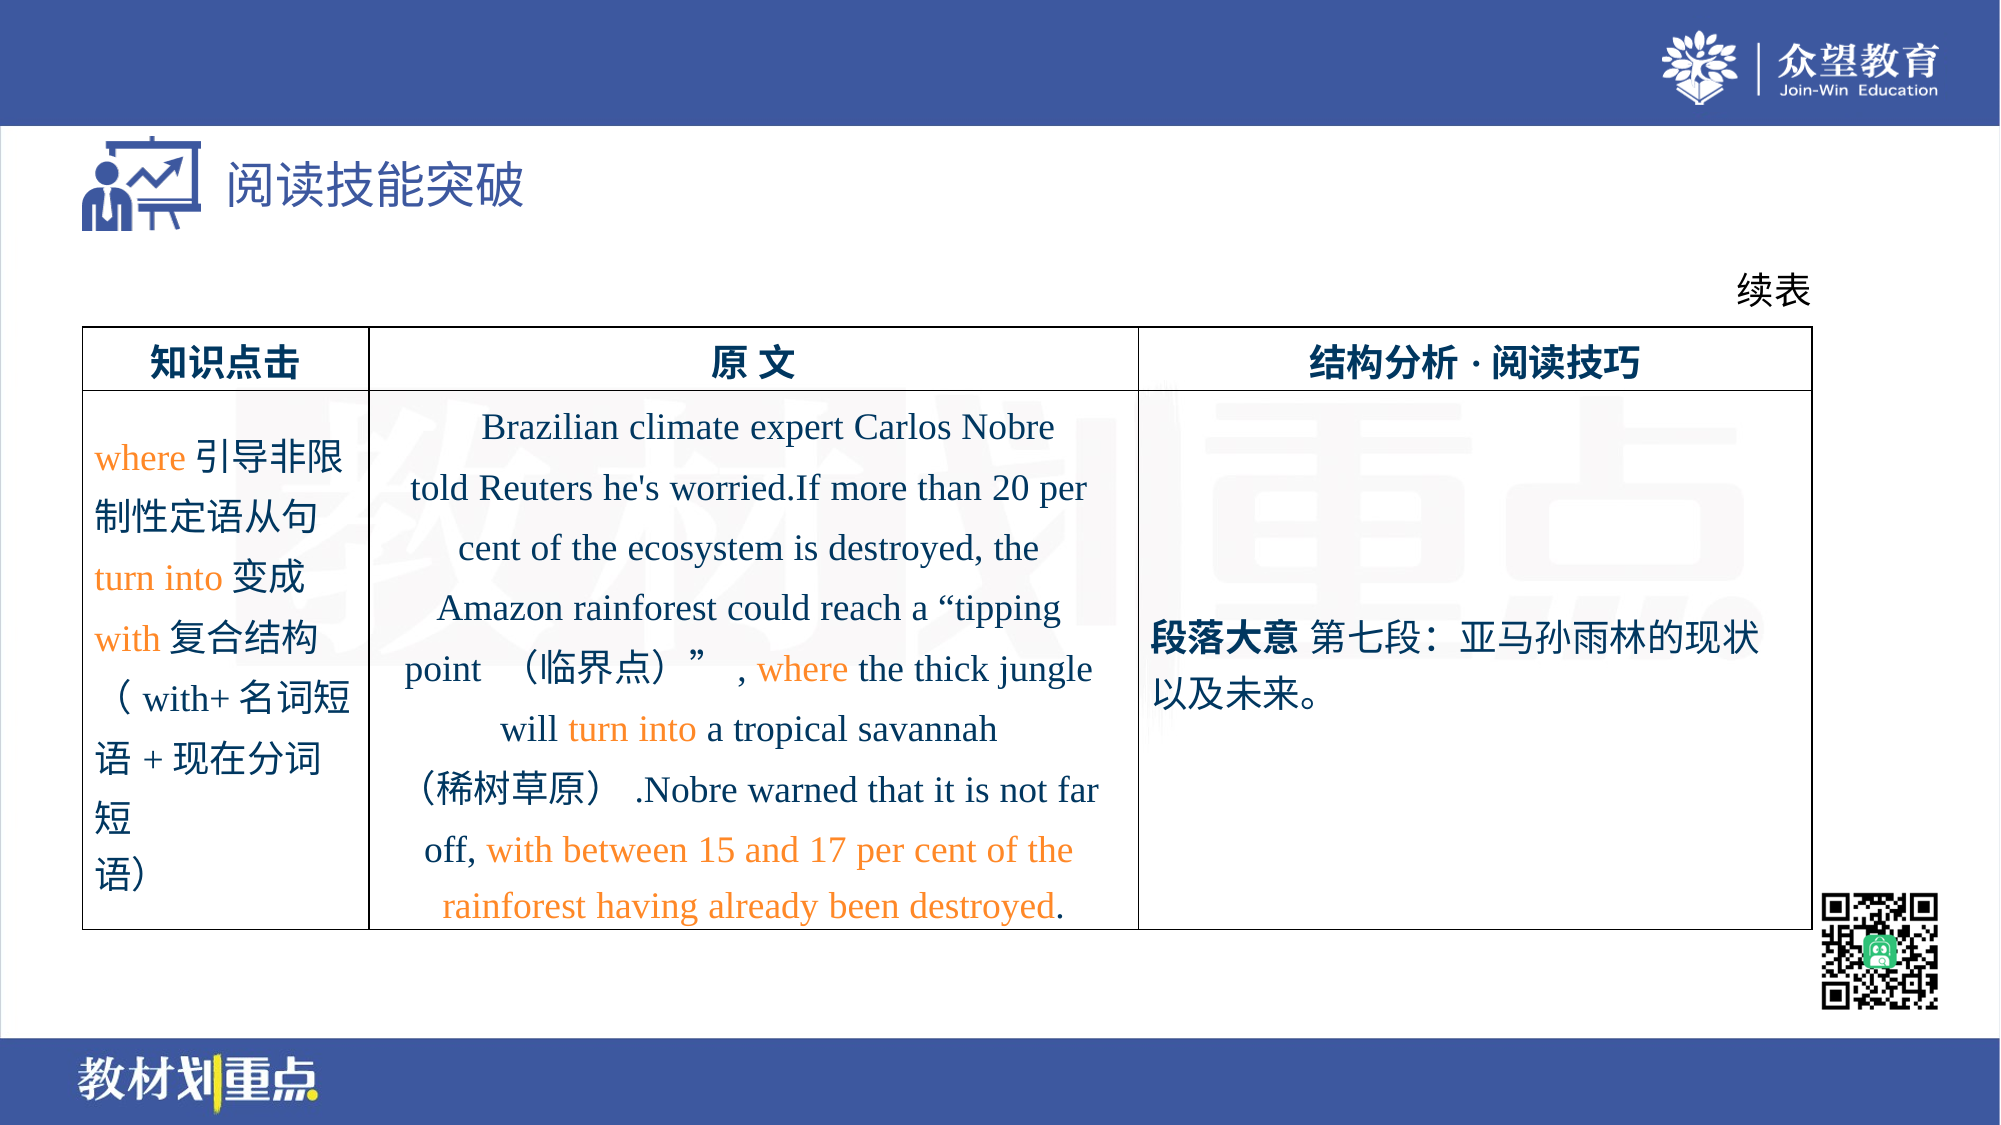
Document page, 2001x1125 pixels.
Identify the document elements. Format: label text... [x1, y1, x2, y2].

table_cell Brazilian climate expert Carlos Nobre told Reuters he's worried.If more than 20 per cent of the ecosystem is destroyed, the Amazon rainforest could reach a “tipping point （临界点）”, where the thick jungle will turn into a tropical savannah （稀树草原）.Nobre warned that it is not far off, with between 15 and 17 per cent of the rainforest having already been destroyed. [370, 391, 1138, 929]
table_header 原 文 [370, 328, 1138, 390]
table_header 知识点击 [83, 328, 368, 390]
text_box 续表 [1736, 247, 1812, 312]
table_header 结构分析·阅读技巧 [1139, 328, 1811, 390]
table_cell where引导非限 制性定语从句 turn into变成 with复合结构 （with+名词短 语+现在分词短 语） [83, 391, 368, 929]
picture [0, 0, 2000, 1125]
table_cell 段落大意 第七段：亚马孙雨林的现状 以及未来。 [1139, 391, 1811, 929]
